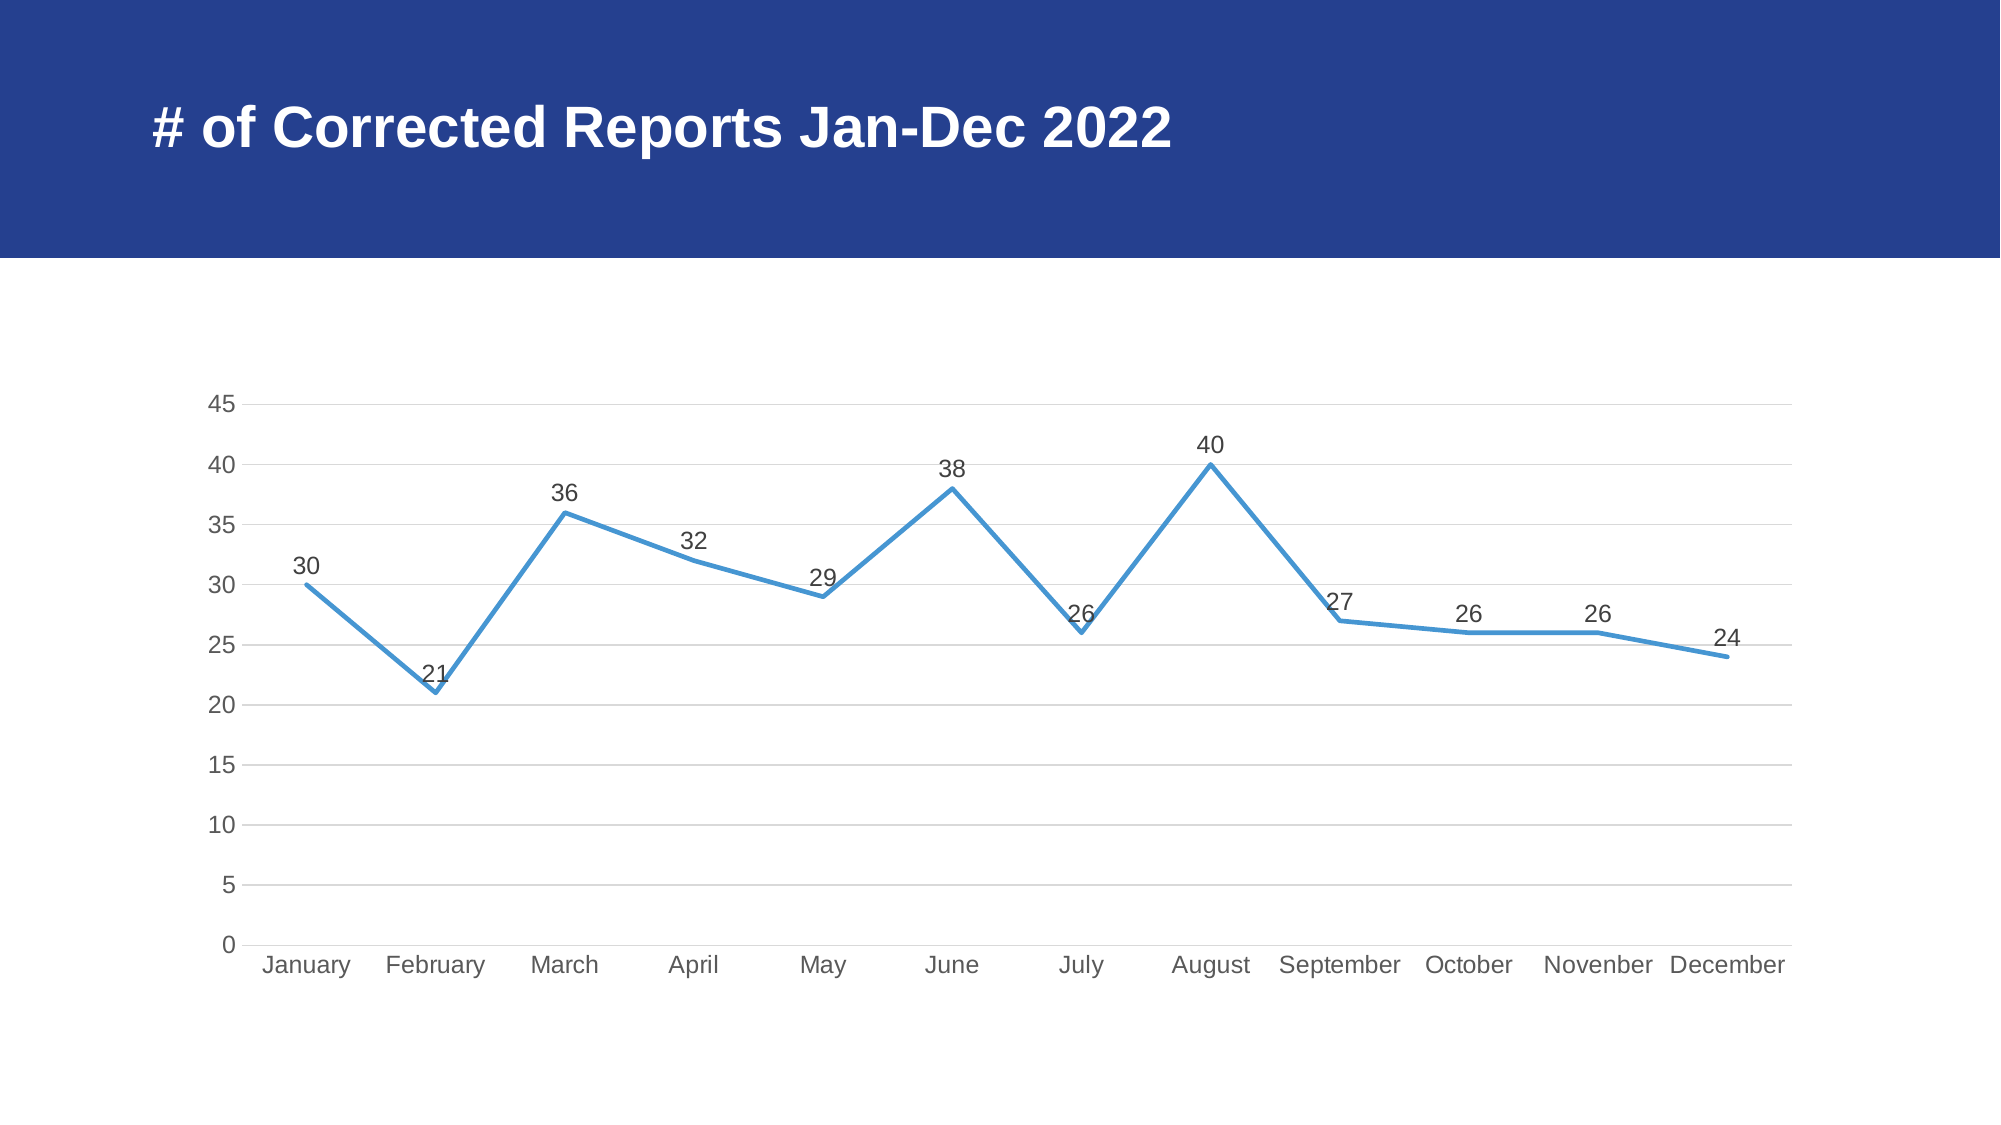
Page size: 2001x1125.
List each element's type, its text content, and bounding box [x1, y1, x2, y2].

title # of Corrected Reports Jan-Dec 2022 [137, 20, 1863, 238]
chart [174, 378, 1826, 991]
